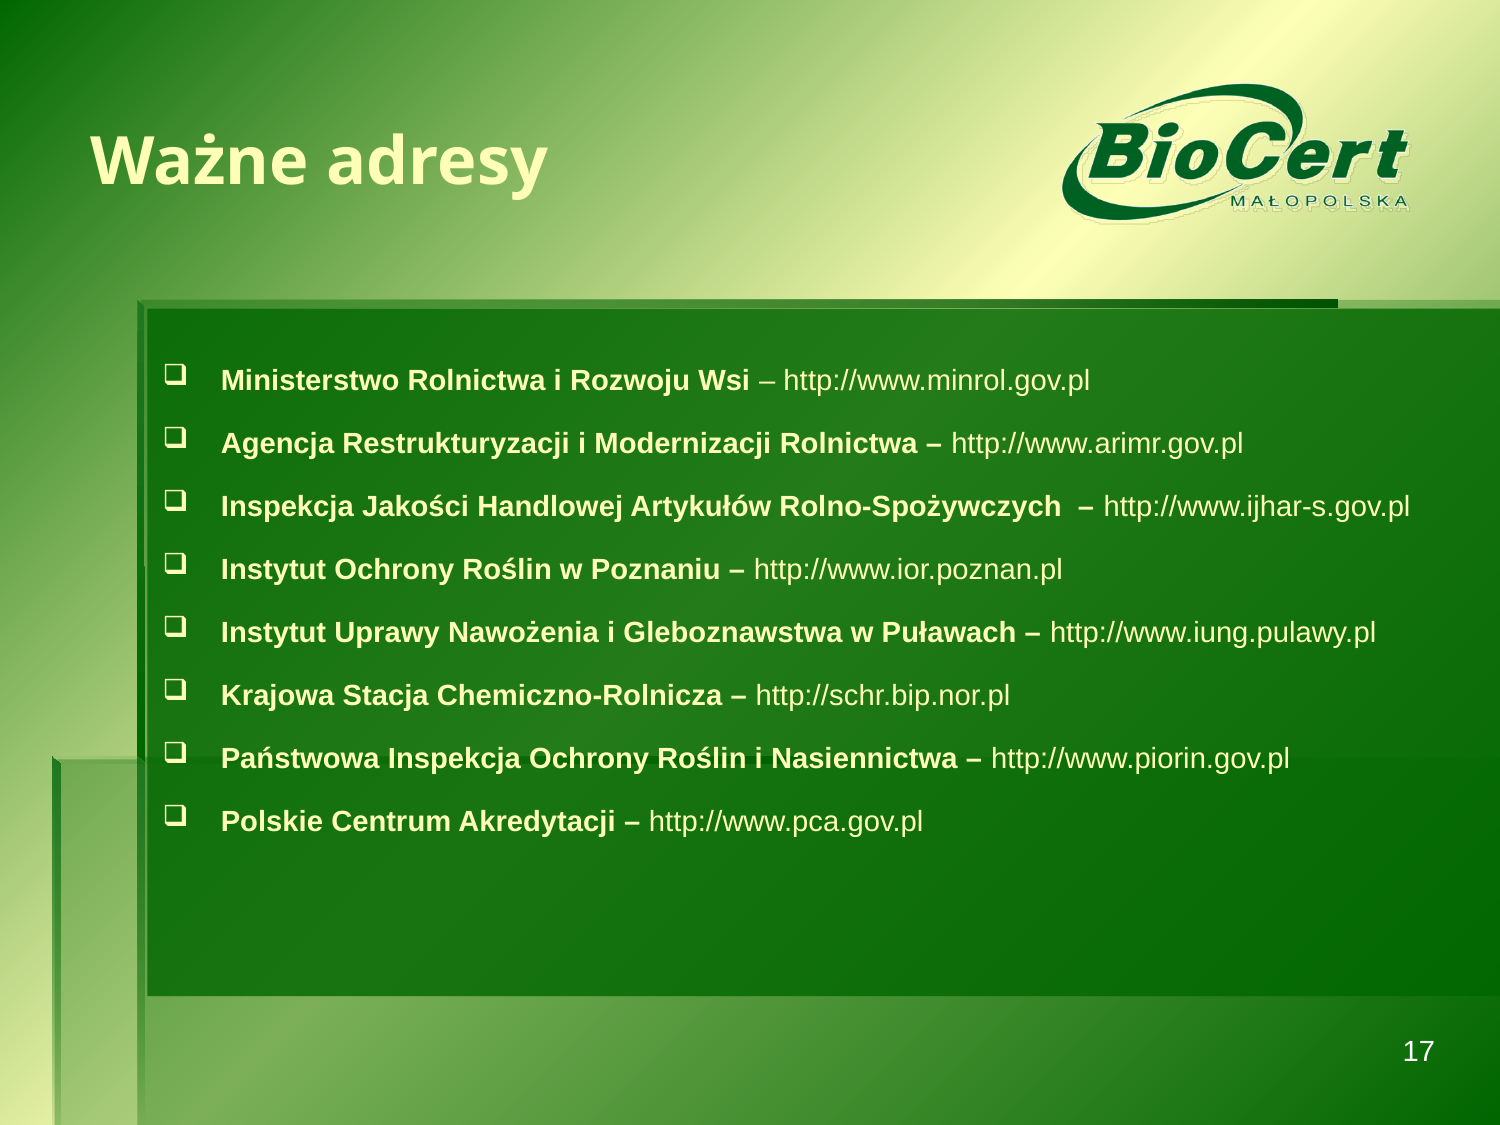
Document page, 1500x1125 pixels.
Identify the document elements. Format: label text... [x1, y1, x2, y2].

picture [1056, 77, 1412, 225]
text_box [135, 302, 1450, 399]
text_box 17 [1137, 1024, 1450, 1103]
title Ważne adresy [74, 39, 1451, 276]
list Ministerstwo Rolnictwa i Rozwoju Wsi – http://www.minrol.gov.pl Agencja Restrukturyzacji i Modernizacji Rolnictwa – http://www.arimr.gov.pl Inspekcja Jakości Handlowej Artykułów Rolno-Spożywczych – http://www.ijhar-s.gov.pl Instytut Ochrony Roślin w Poznaniu – http://www.ior.poznan.pl Instytut Uprawy Nawożenia i Gleboznawstwa w Puławach – http://www.iung.pulawy.pl Krajowa Stacja Chemiczno-Rolnicza – http://schr.bip.nor.pl Państwowa Inspekcja Ochrony Roślin i Nasiennictwa – http://www.piorin.gov.pl Polskie Centrum Akredytacji – http://www.pca.gov.pl [147, 308, 1500, 997]
